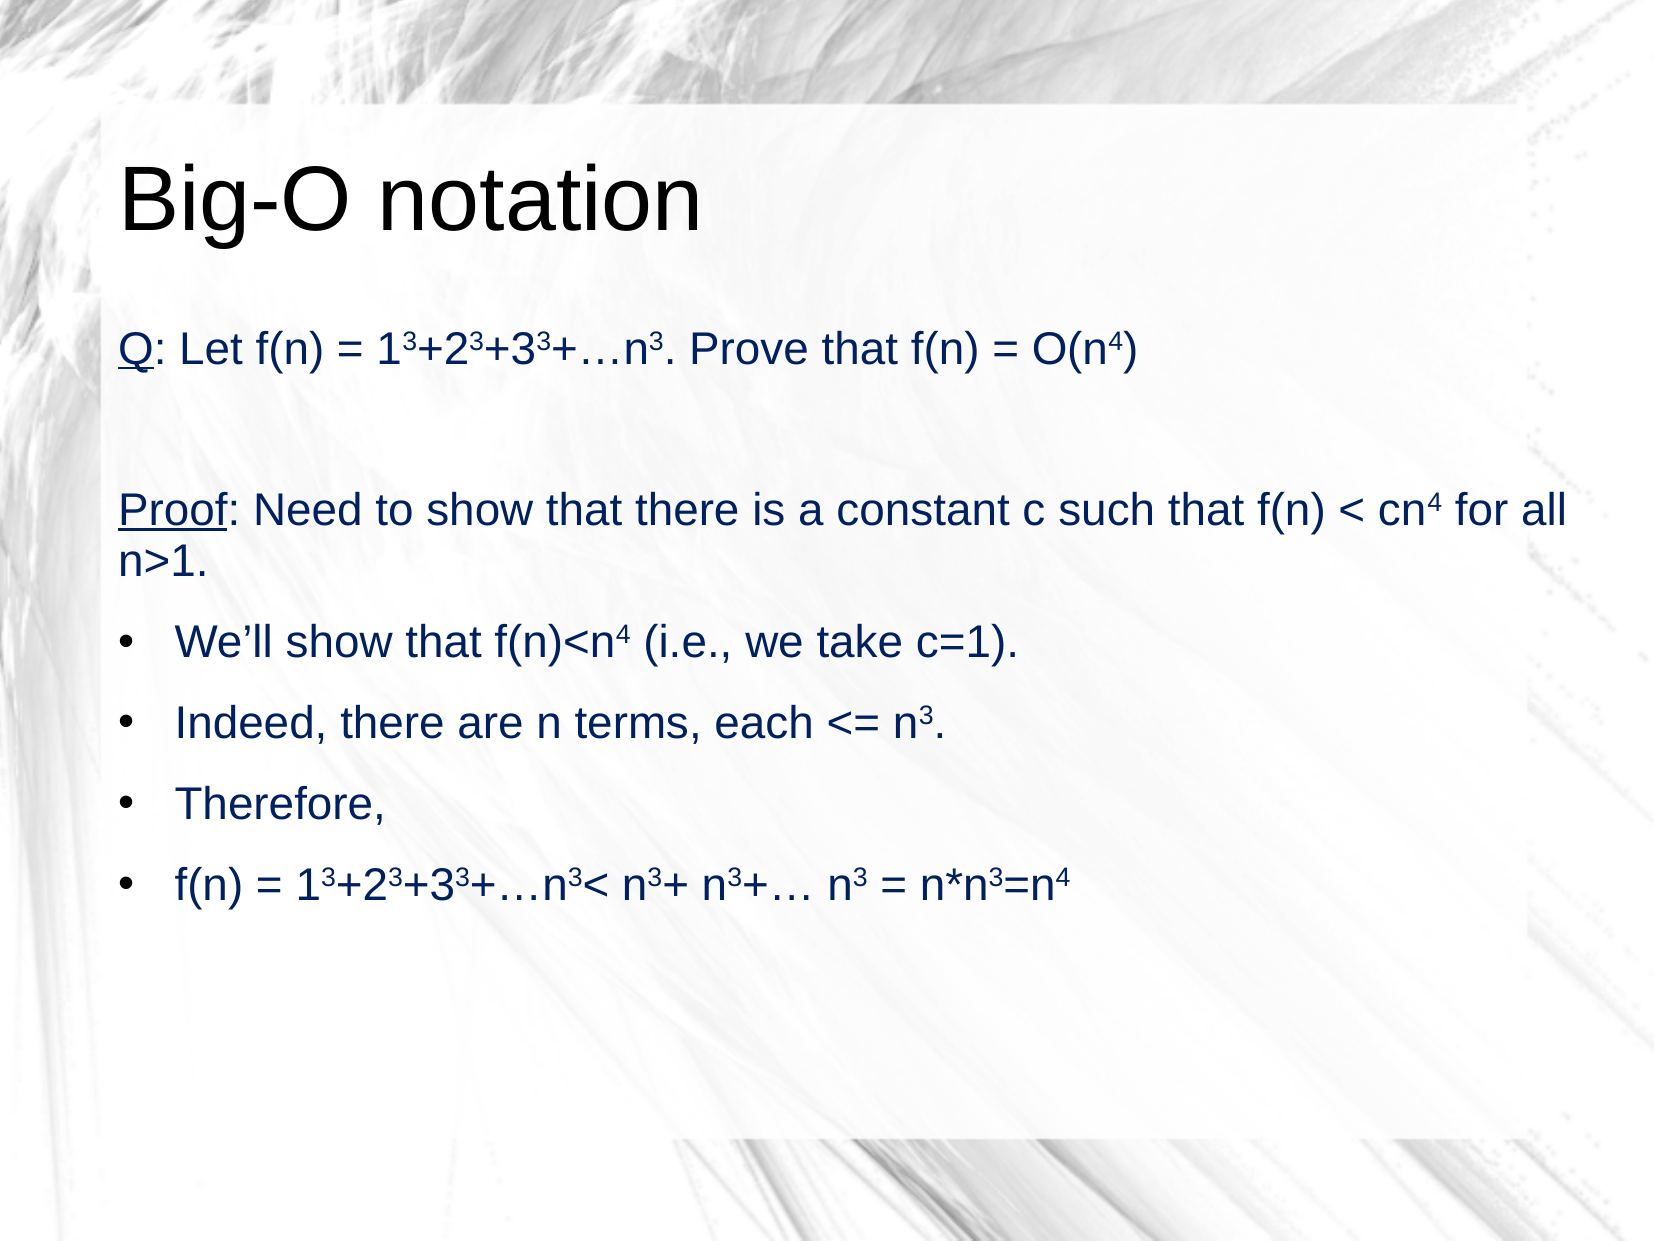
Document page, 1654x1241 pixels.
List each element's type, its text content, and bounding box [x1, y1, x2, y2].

title Big-O notation [118, 93, 1506, 299]
list Q: Let f(n) = 13+23+33+…n3. Prove that f(n) = O(n4) Proof: Need to show that there is a constant c such that f(n) < cn4 for all n>1. We’ll show that f(n)<n4 (i.e., we take c=1). Indeed, there are n terms, each <= n3. Therefore, f(n) = 13+23+33+…n3< n3+ n3+… n3 = n*n3=n4 [118, 319, 1571, 1109]
picture [0, 0, 1654, 1241]
